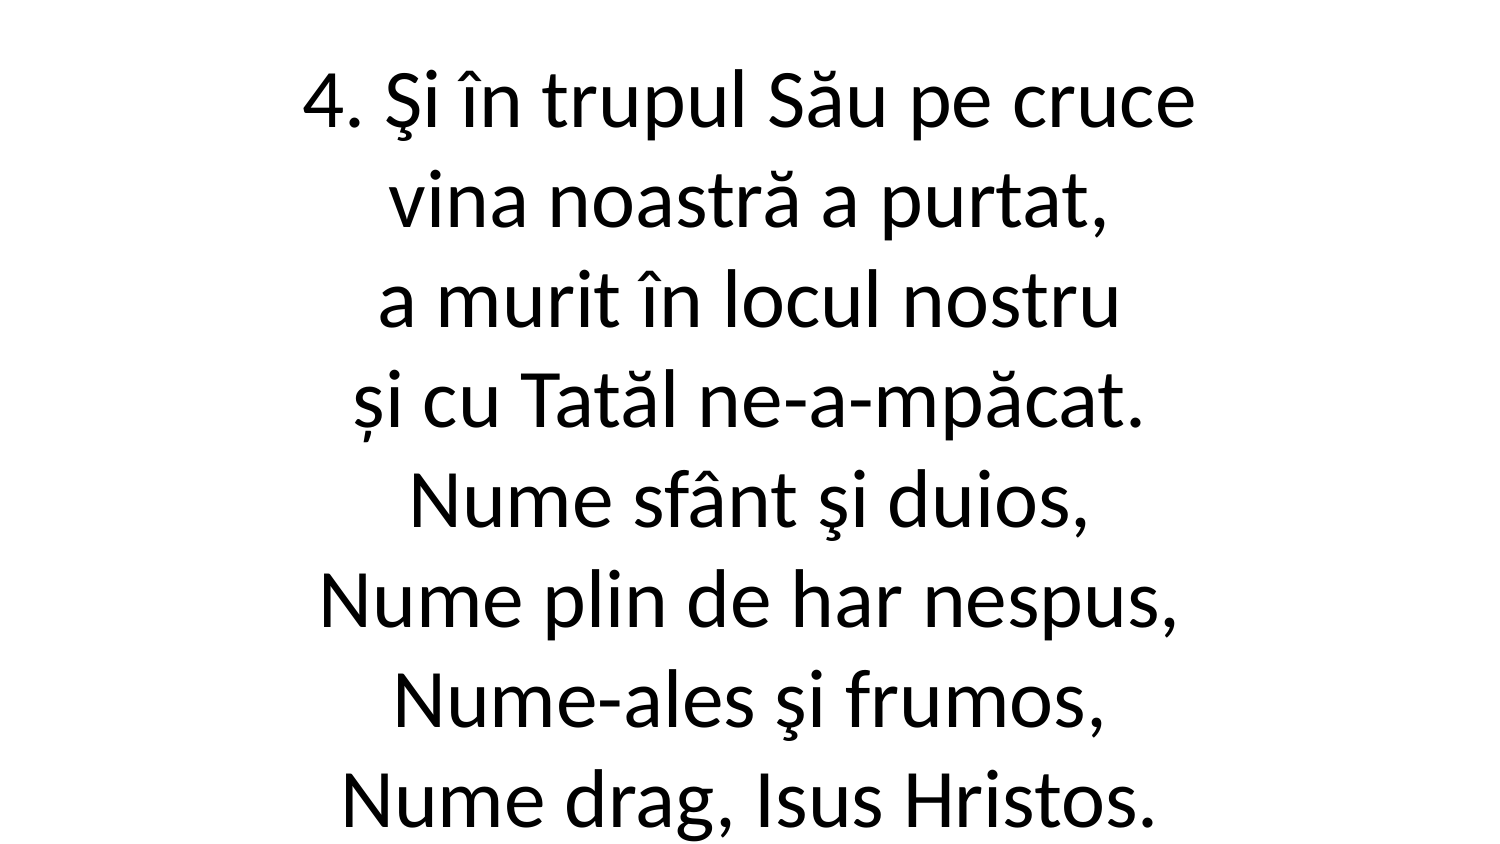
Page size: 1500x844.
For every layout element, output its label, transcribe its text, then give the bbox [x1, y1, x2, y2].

text_box 4. Şi în trupul Său pe cruce vina noastră a purtat, a murit în locul nostru și cu Tatăl ne-a-mpăcat. Nume sfânt şi duios, Nume plin de har nespus, Nume-ales şi frumos, Nume drag, Isus Hristos. [287, 0, 1213, 844]
